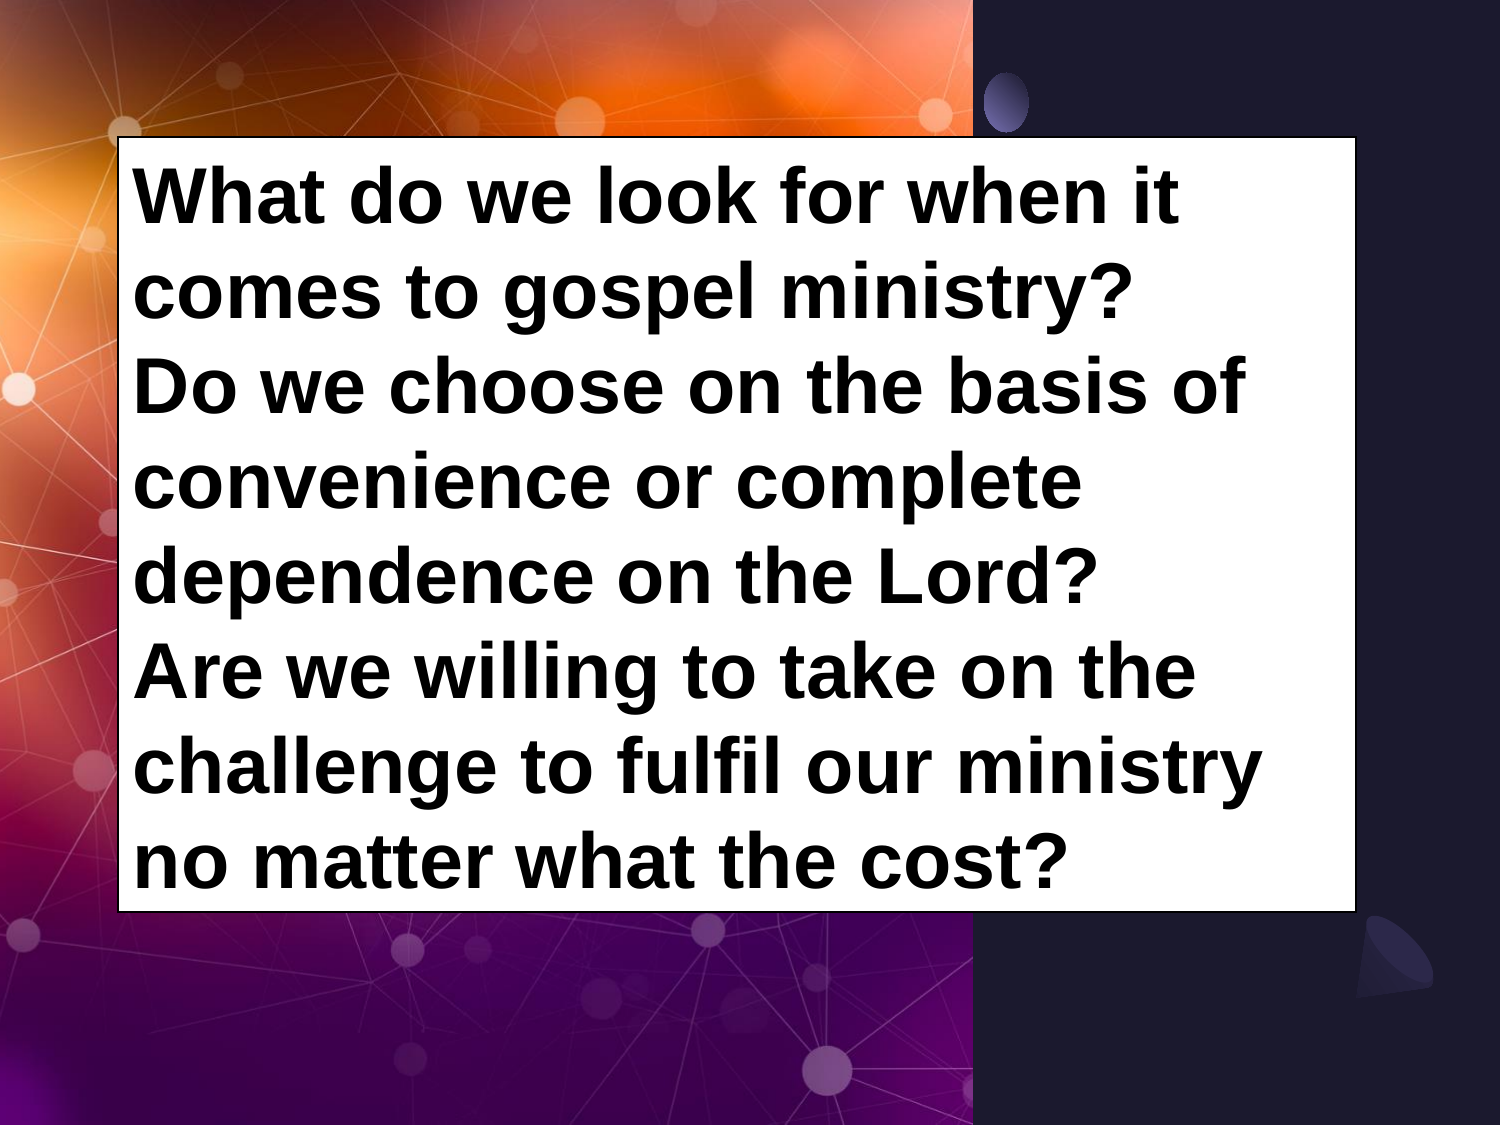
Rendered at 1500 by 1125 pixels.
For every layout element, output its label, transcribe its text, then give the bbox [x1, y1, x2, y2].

text_box What do we look for when it comes to gospel ministry? Do we choose on the basis of convenience or complete dependence on the Lord? Are we willing to take on the challenge to fulfil our ministry no matter what the cost? [973, 136, 1357, 913]
picture [0, 0, 973, 1125]
